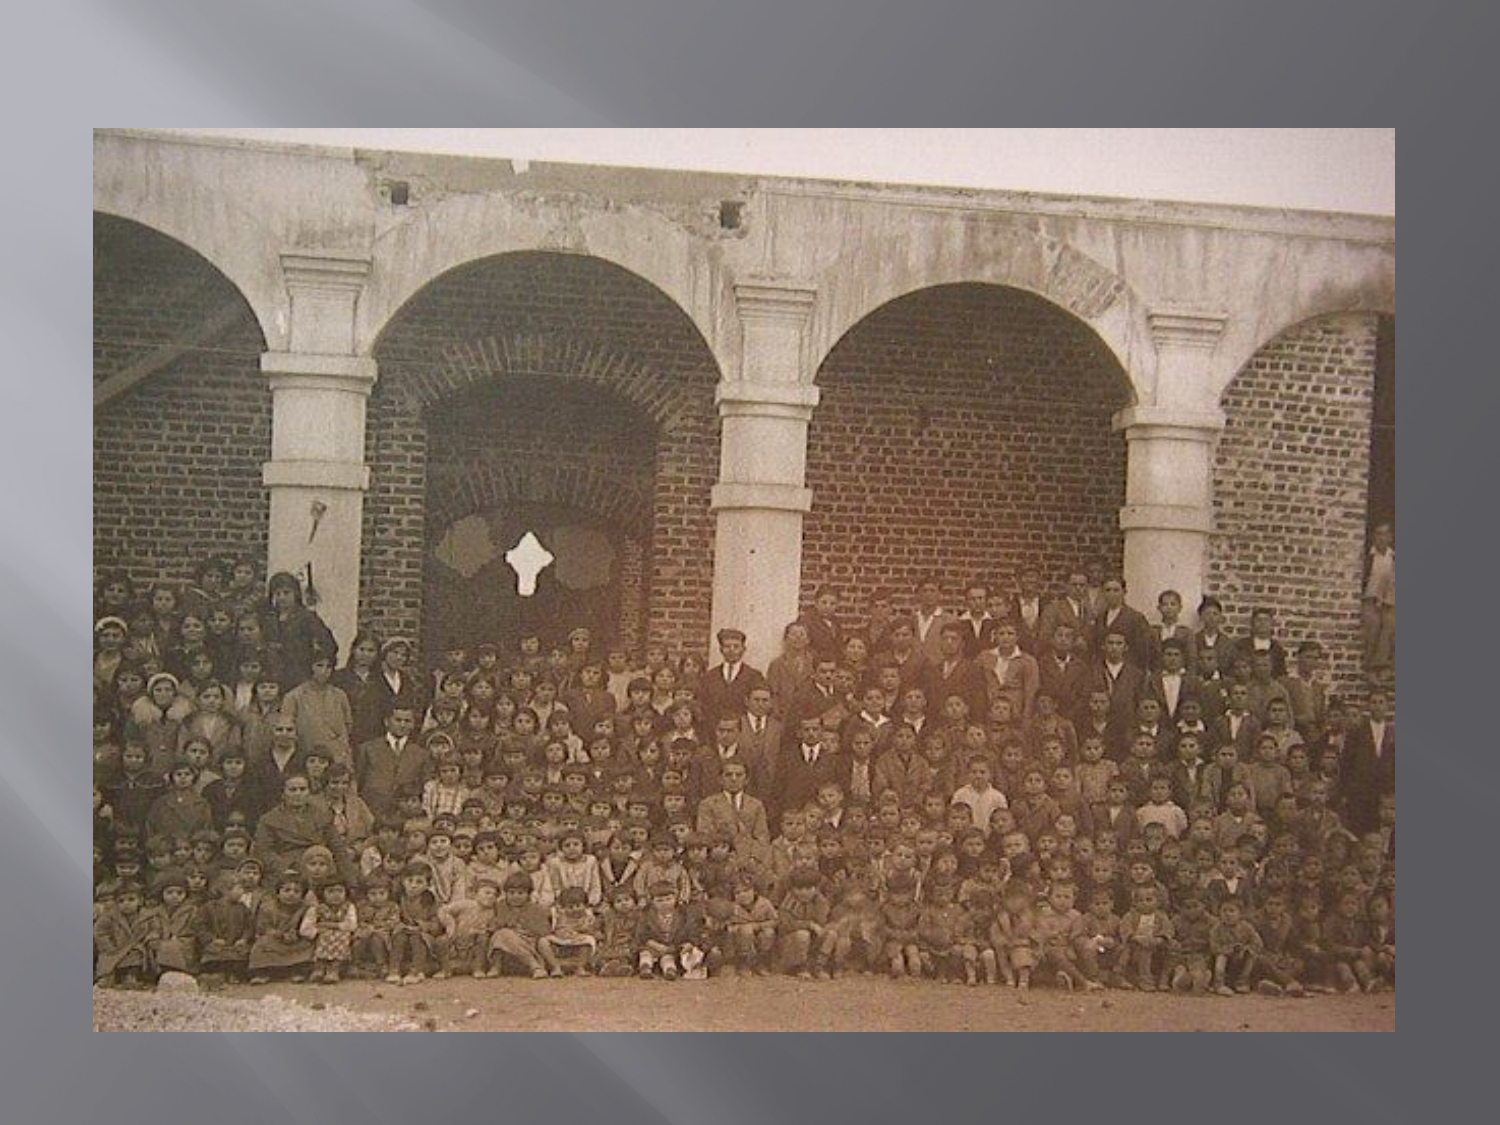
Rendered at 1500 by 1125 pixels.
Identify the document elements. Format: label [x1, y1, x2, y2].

list [93, 128, 1395, 1032]
